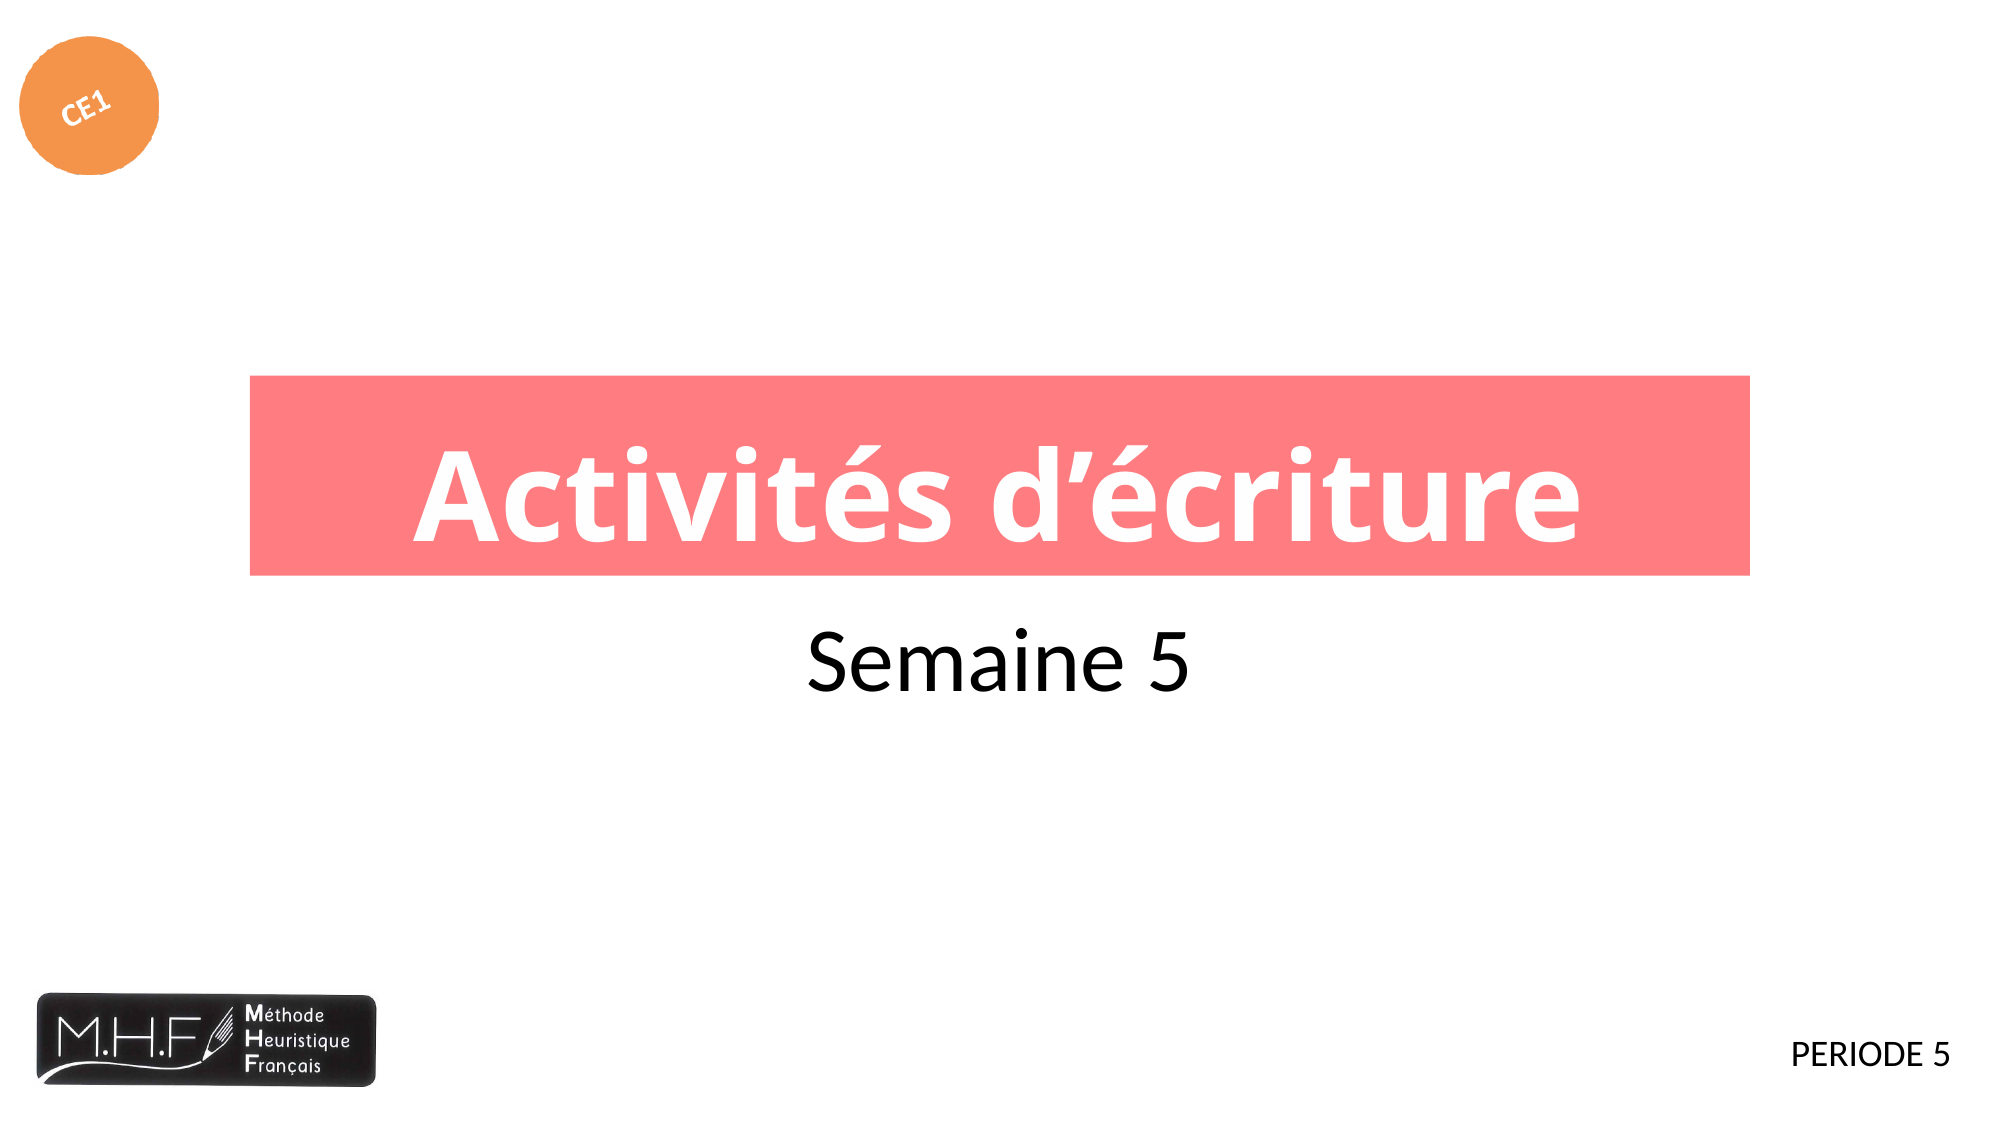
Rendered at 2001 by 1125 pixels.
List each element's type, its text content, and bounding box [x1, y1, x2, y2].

text_box PERIODE 5 [1362, 1021, 1967, 1082]
picture [33, 990, 379, 1089]
title Activités d’écriture [249, 375, 1750, 576]
picture [19, 36, 159, 175]
subtitle Semaine 5 [249, 604, 1750, 877]
